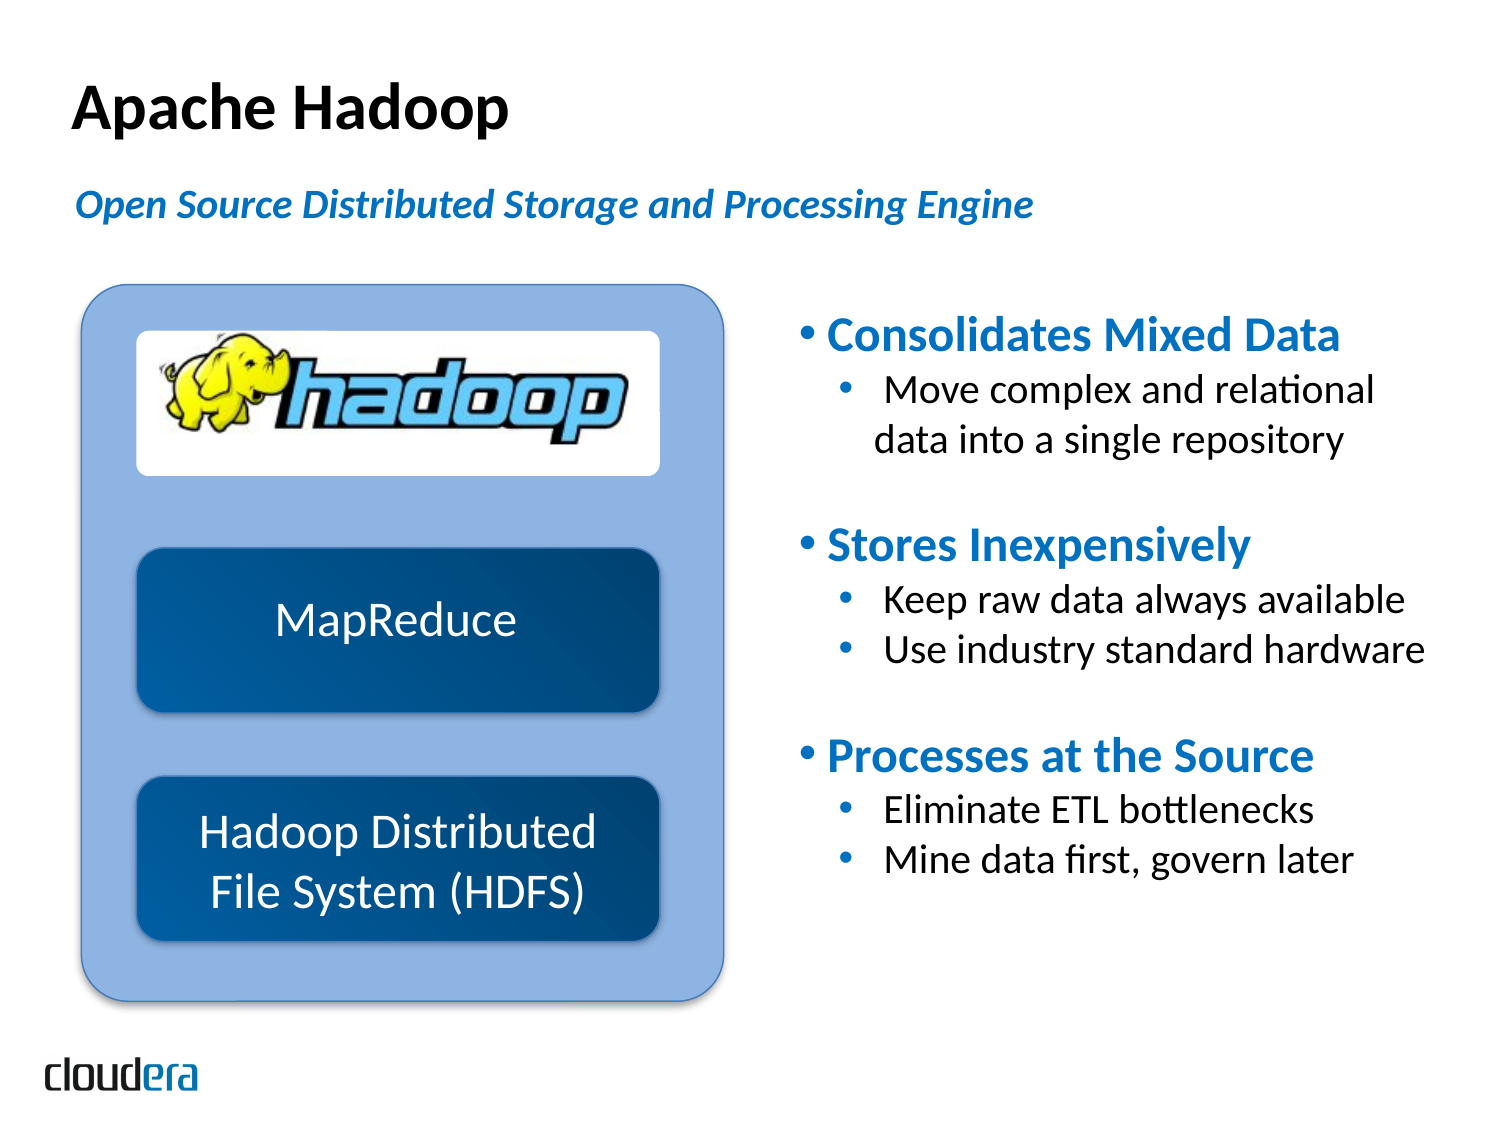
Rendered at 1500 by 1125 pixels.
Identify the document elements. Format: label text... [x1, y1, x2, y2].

picture [42, 1053, 199, 1094]
text_box Open Source Distributed Storage and Processing Engine [60, 169, 1050, 234]
picture [136, 330, 660, 477]
text_box Consolidates Mixed Data Move complex and relational data into a single repository Stores Inexpensively Keep raw data always available Use industry standard hardware Processes at the Source Eliminate ETL bottlenecks Mine data first, govern later [784, 244, 1466, 1093]
text_box MapReduce [210, 579, 581, 654]
text_box Hadoop Distributed File System (HDFS) [135, 775, 661, 943]
title Apache Hadoop [56, 36, 1421, 170]
text_box [135, 547, 661, 714]
text_box [80, 283, 725, 1003]
